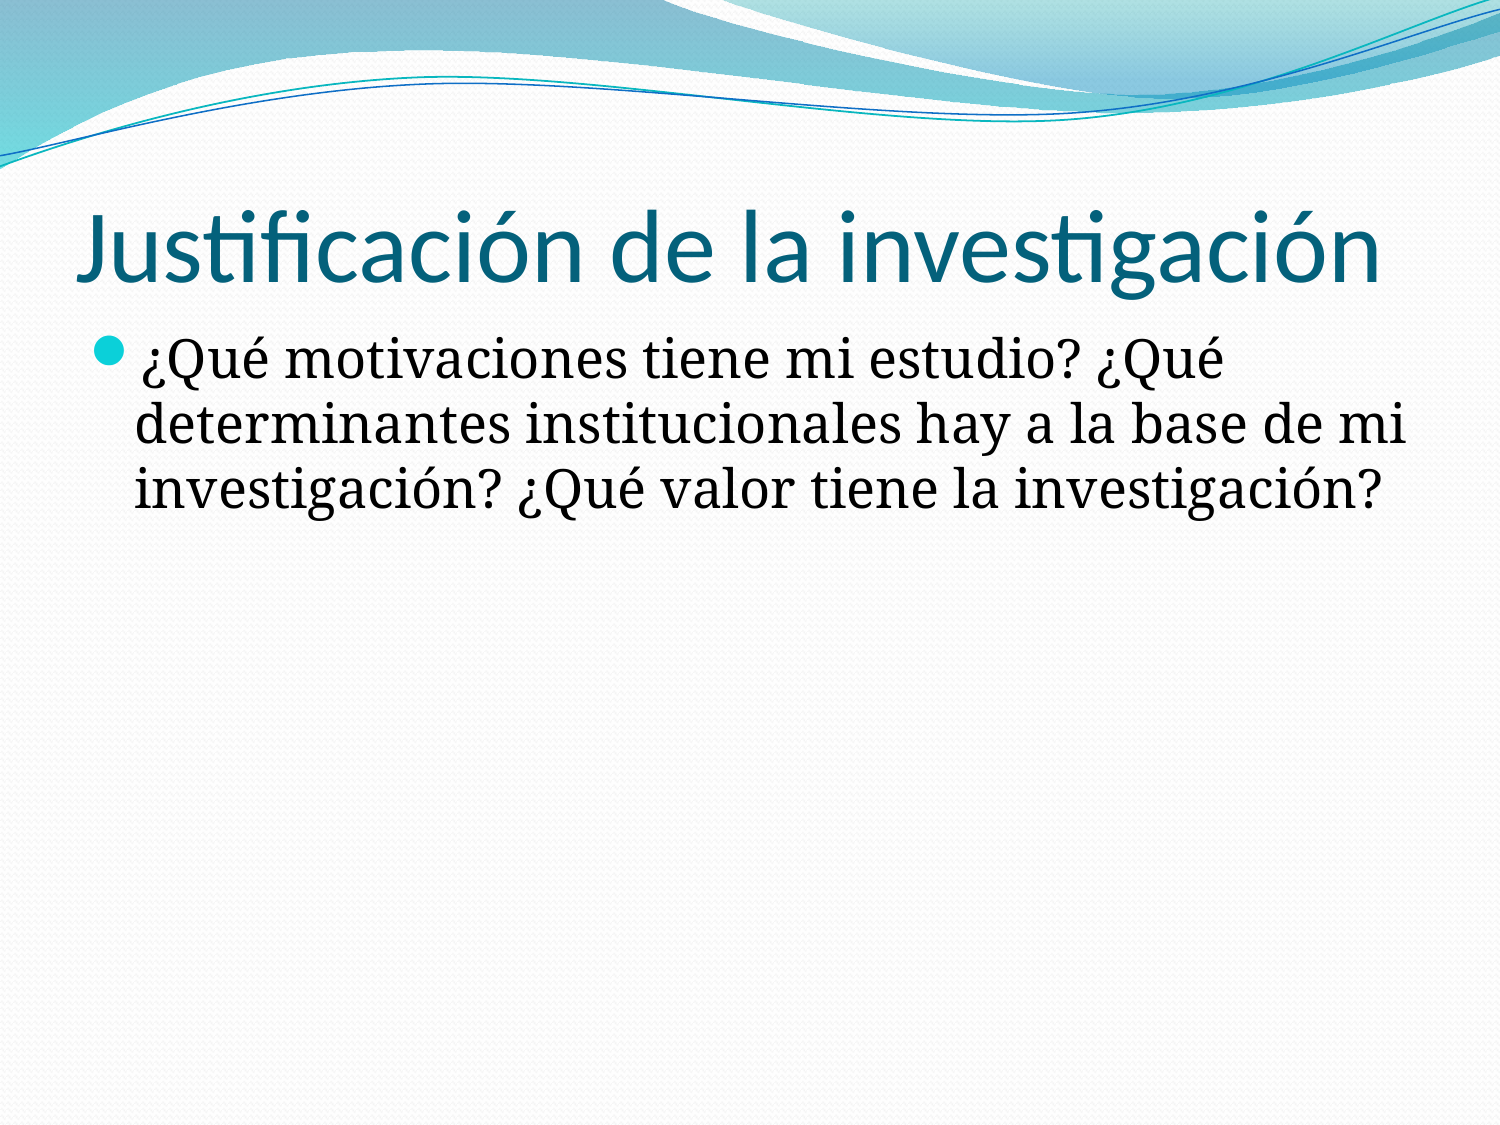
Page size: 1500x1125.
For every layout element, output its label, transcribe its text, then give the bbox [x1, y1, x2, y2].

list ¿Qué motivaciones tiene mi estudio? ¿Qué determinantes institucionales hay a la base de mi investigación? ¿Qué valor tiene la investigación? [75, 317, 1425, 1038]
title Justificación de la investigación [75, 115, 1425, 303]
